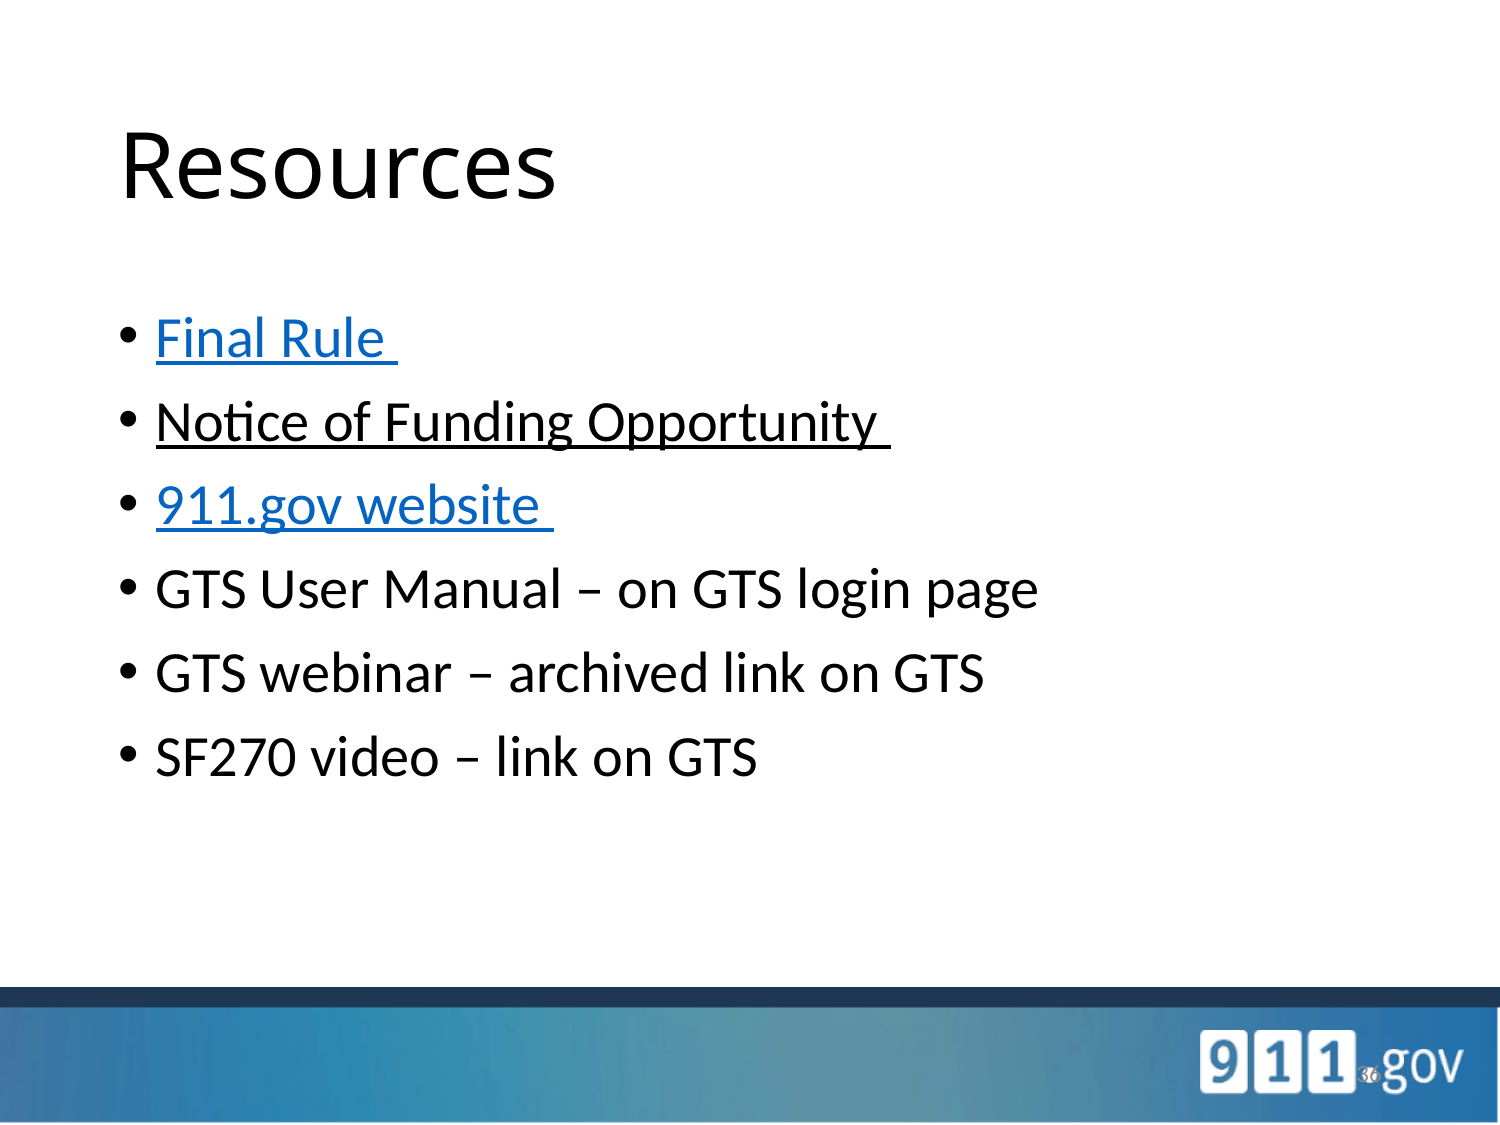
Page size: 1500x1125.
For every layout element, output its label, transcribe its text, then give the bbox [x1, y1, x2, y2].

list Final Rule Notice of Funding Opportunity 911.gov website GTS User Manual – on GTS login page GTS webinar – archived link on GTS SF270 video – link on GTS [103, 299, 1397, 1014]
slide_number 36 [1059, 1042, 1397, 1103]
picture [0, 987, 1500, 1125]
title Resources [103, 59, 1397, 278]
